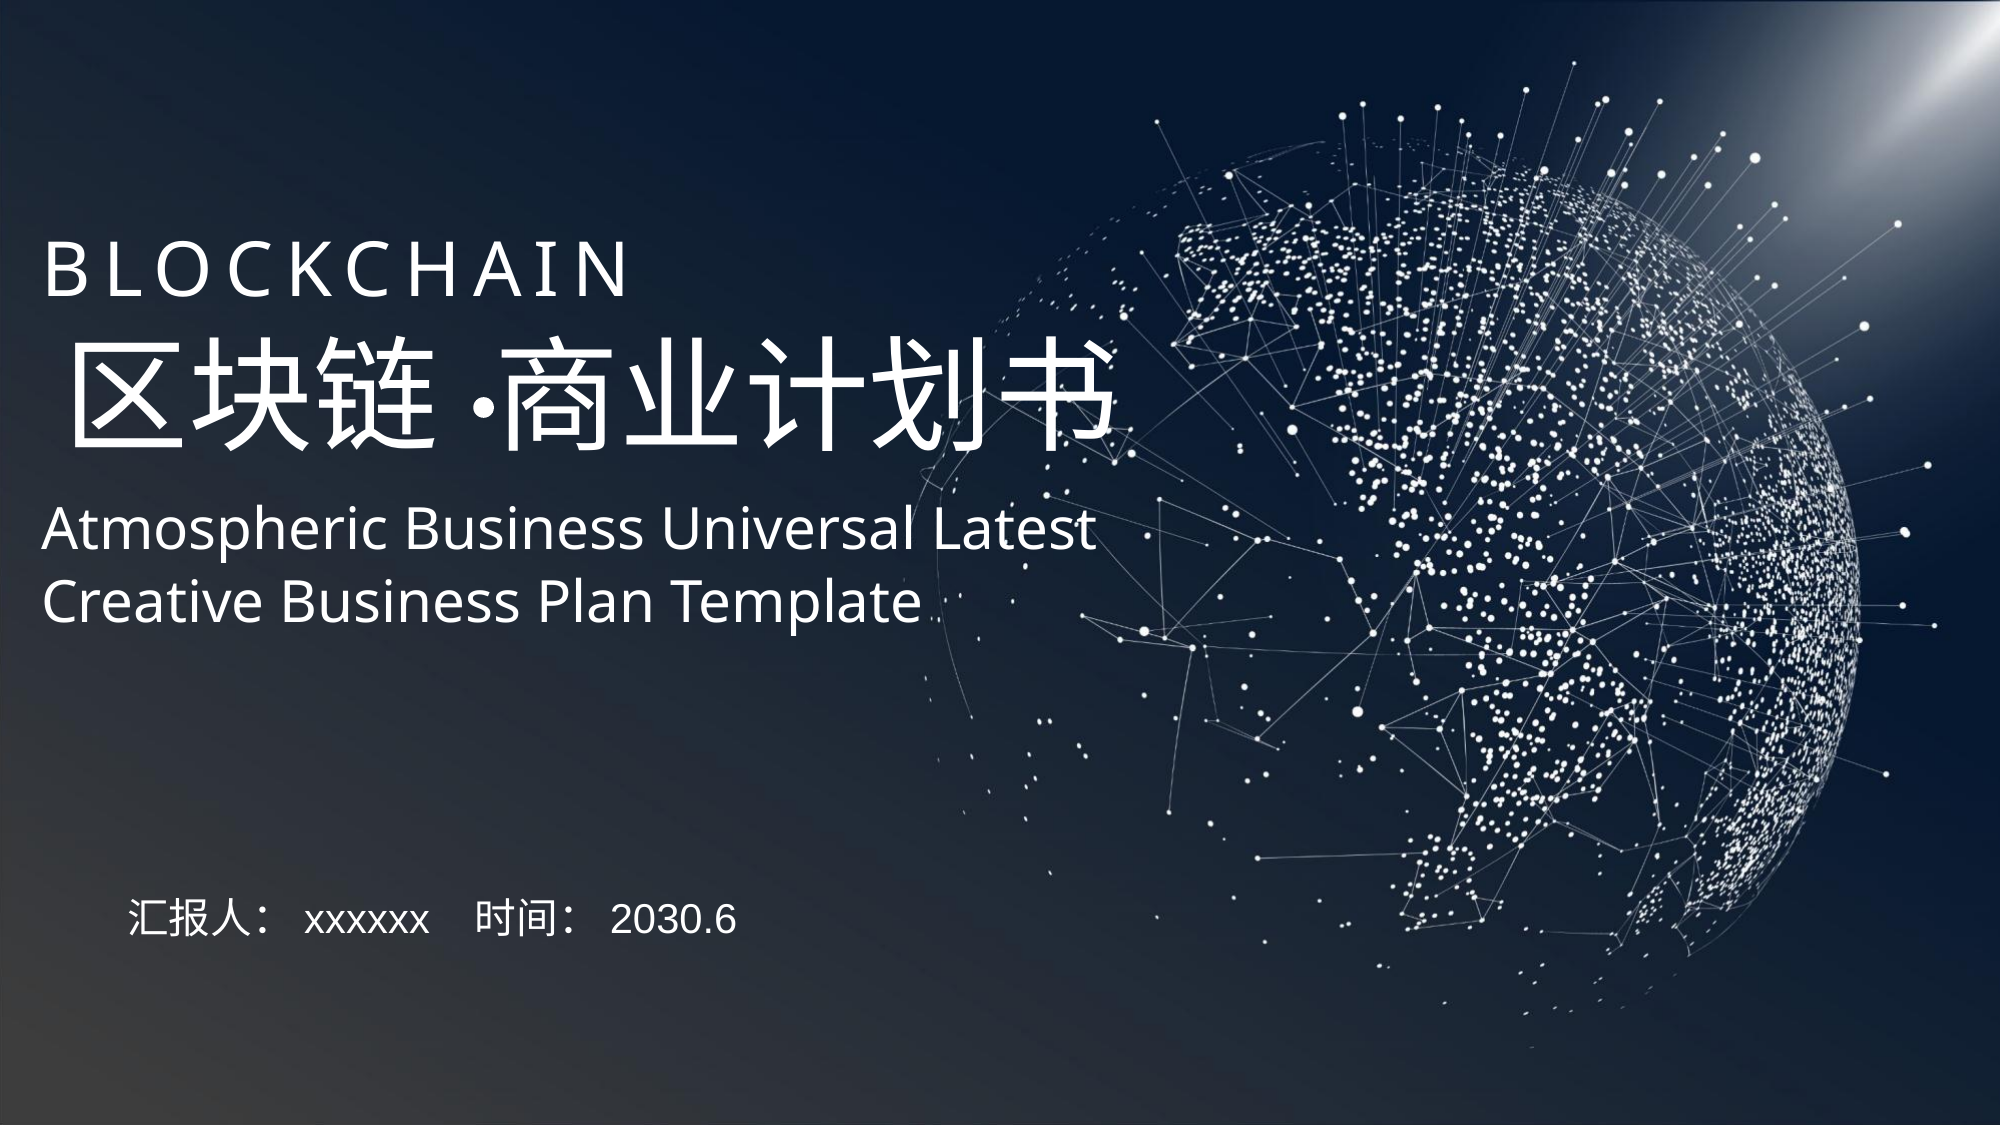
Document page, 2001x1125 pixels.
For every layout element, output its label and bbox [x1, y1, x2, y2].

picture [0, 0, 2000, 1125]
text_box [0, 359, 1209, 477]
